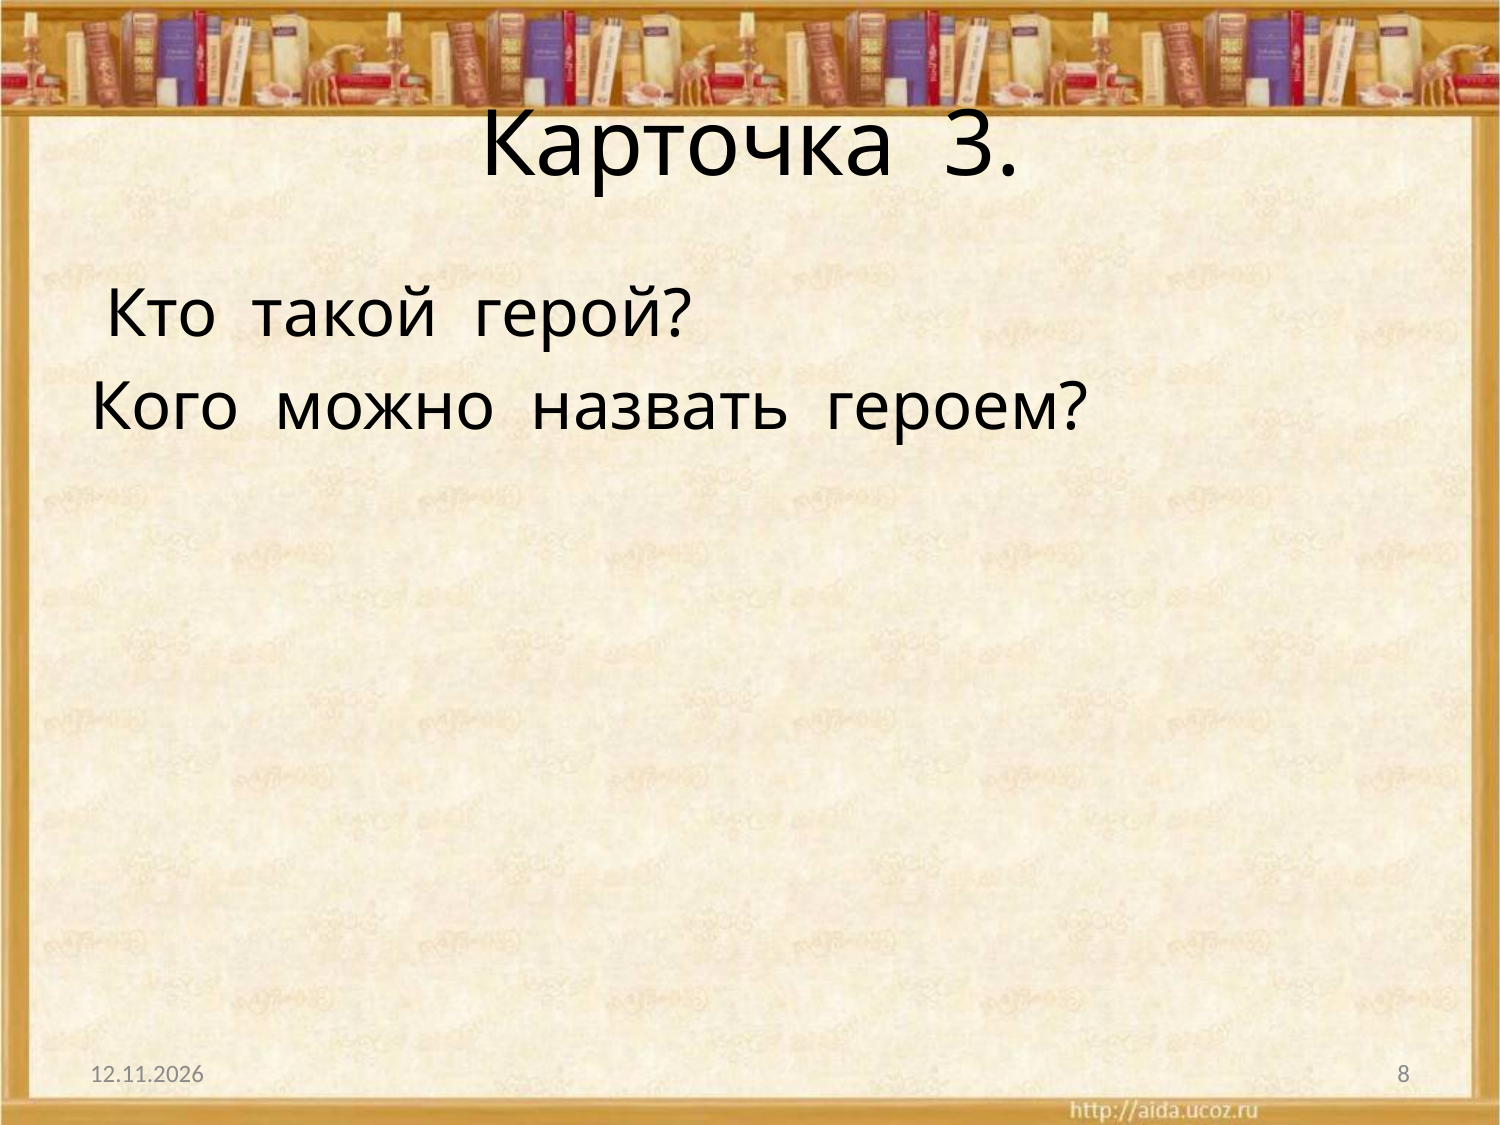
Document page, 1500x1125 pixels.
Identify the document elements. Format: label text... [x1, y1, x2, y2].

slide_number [75, 1042, 425, 1103]
list Кто такой герой? Кого можно назвать героем? [74, 262, 1426, 1006]
picture [0, 0, 1500, 1125]
slide_number 8 [1074, 1042, 1425, 1103]
title Карточка 3. [74, 44, 1426, 233]
